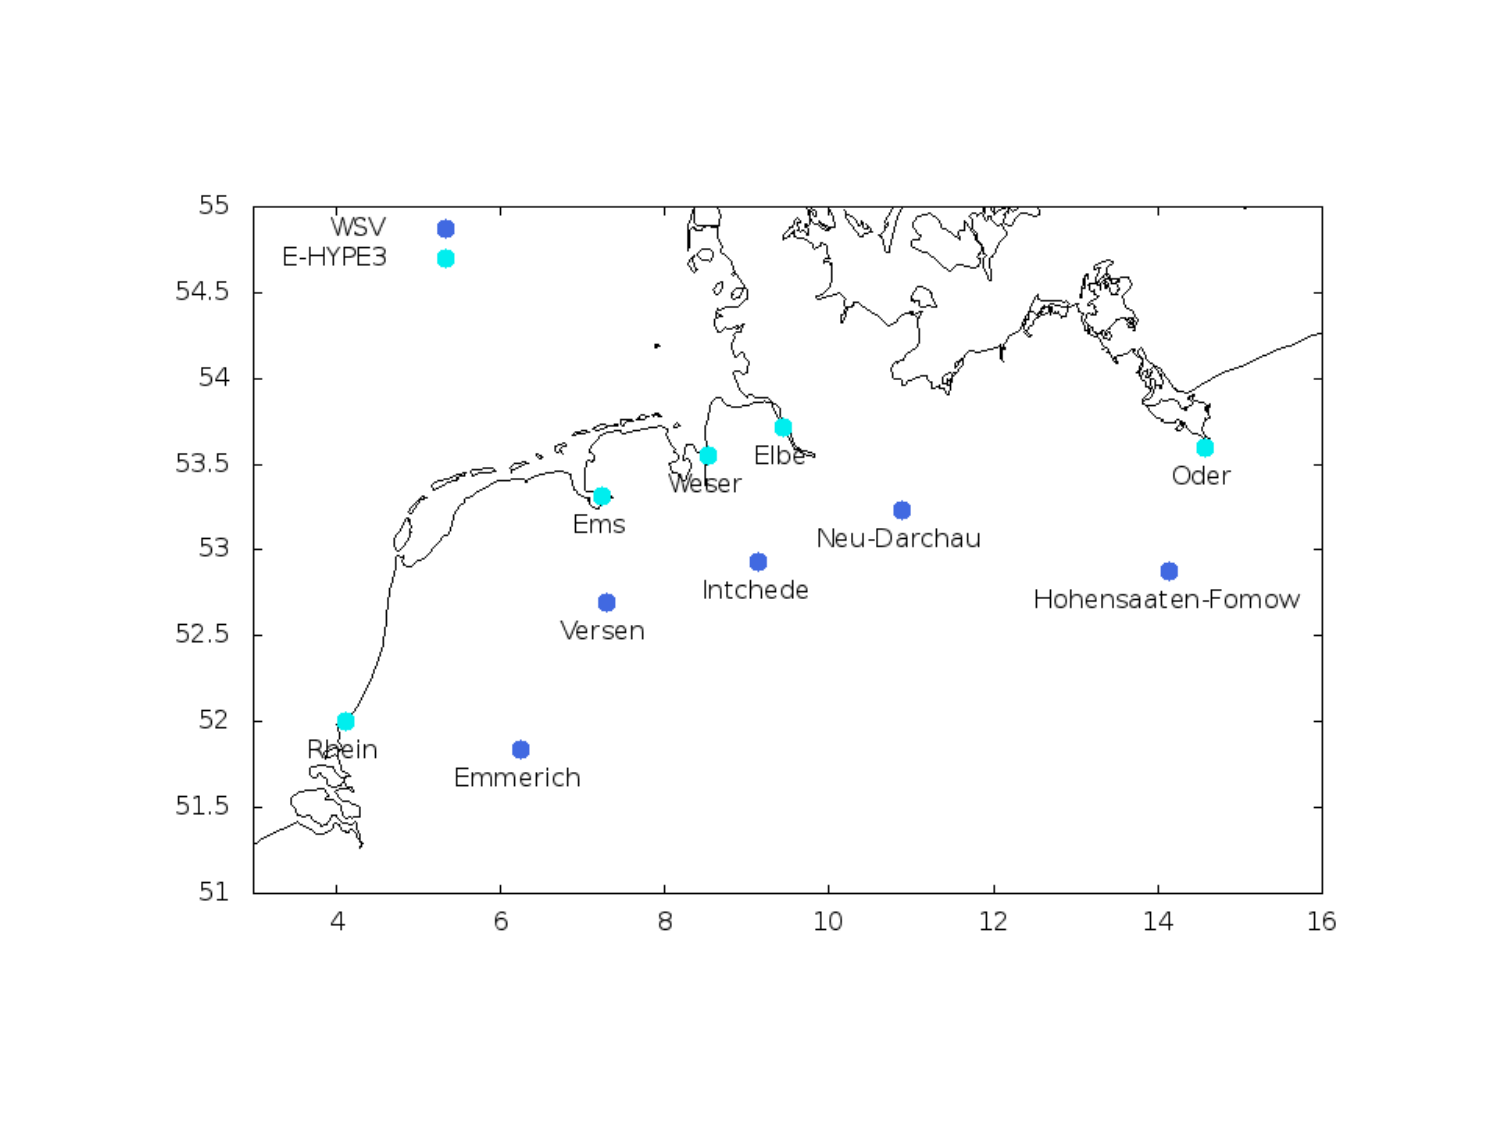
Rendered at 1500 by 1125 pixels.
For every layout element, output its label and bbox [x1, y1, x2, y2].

picture [124, 172, 1376, 955]
